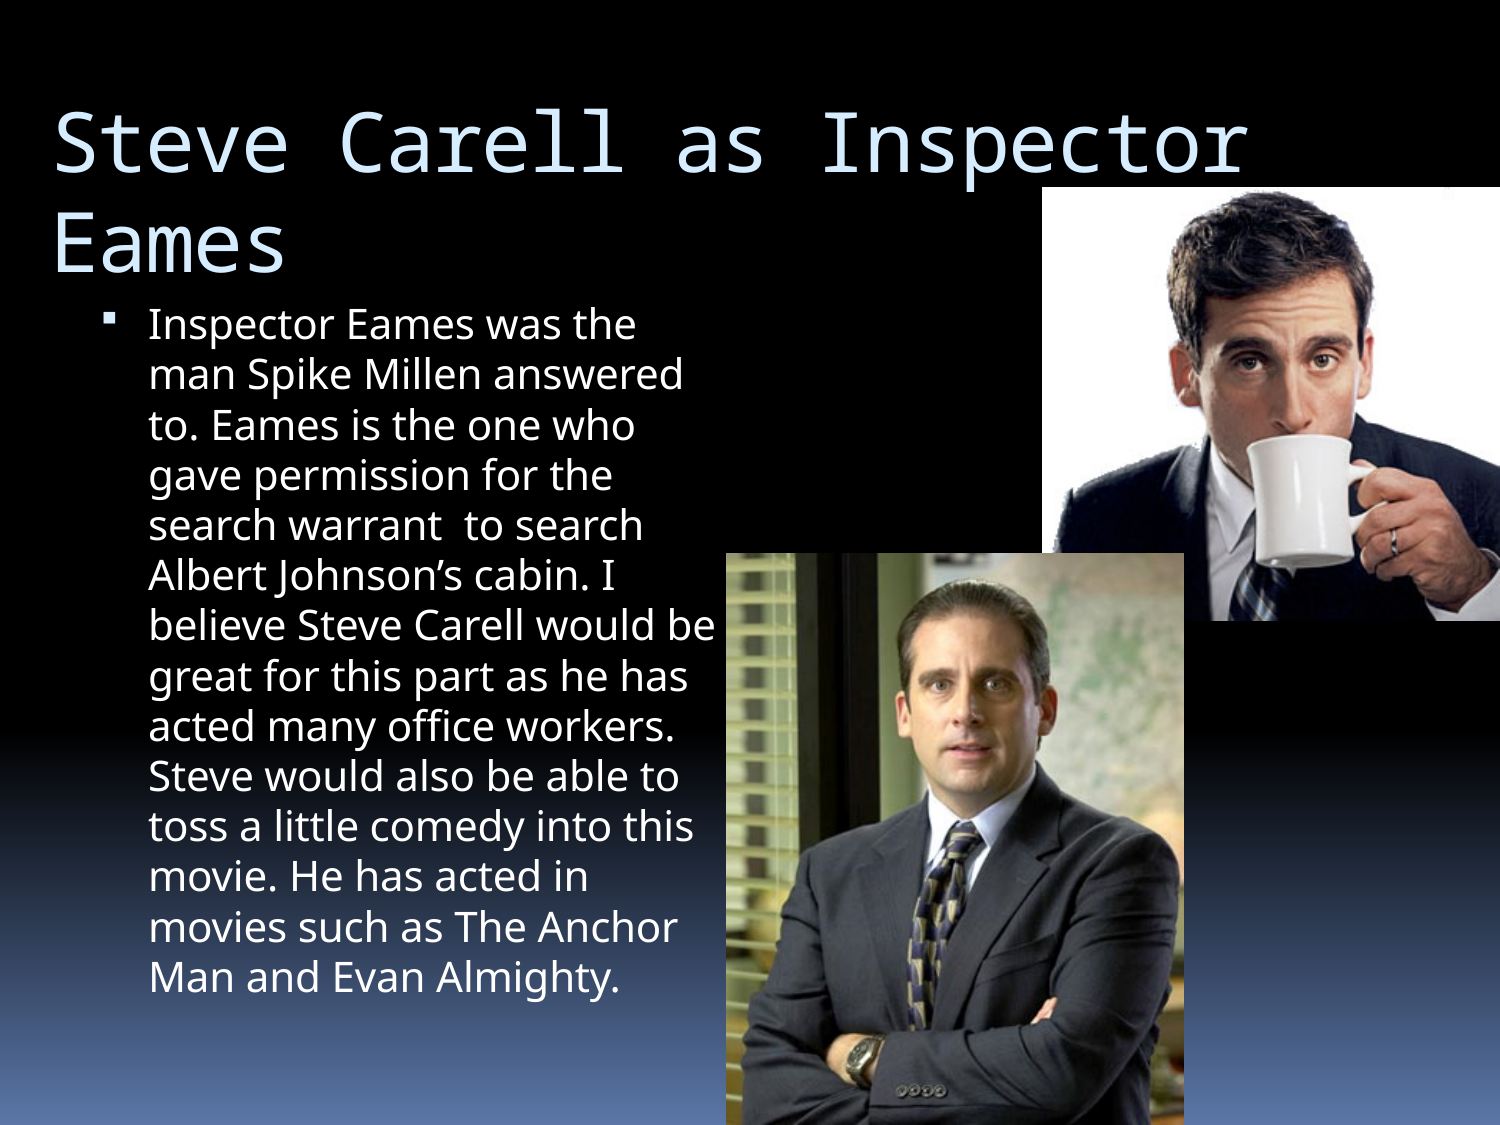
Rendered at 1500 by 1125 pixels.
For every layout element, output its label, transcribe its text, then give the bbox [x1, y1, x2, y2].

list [1041, 187, 1500, 621]
title Steve Carell as Inspector Eames [35, 82, 1461, 232]
picture [726, 553, 1184, 1125]
list Inspector Eames was the man Spike Millen answered to. Eames is the one who gave permission for the search warrant to search Albert Johnson’s cabin. I believe Steve Carell would be great for this part as he has acted many office workers. Steve would also be able to toss a little comedy into this movie. He has acted in movies such as The Anchor Man and Evan Almighty. [76, 290, 739, 1033]
